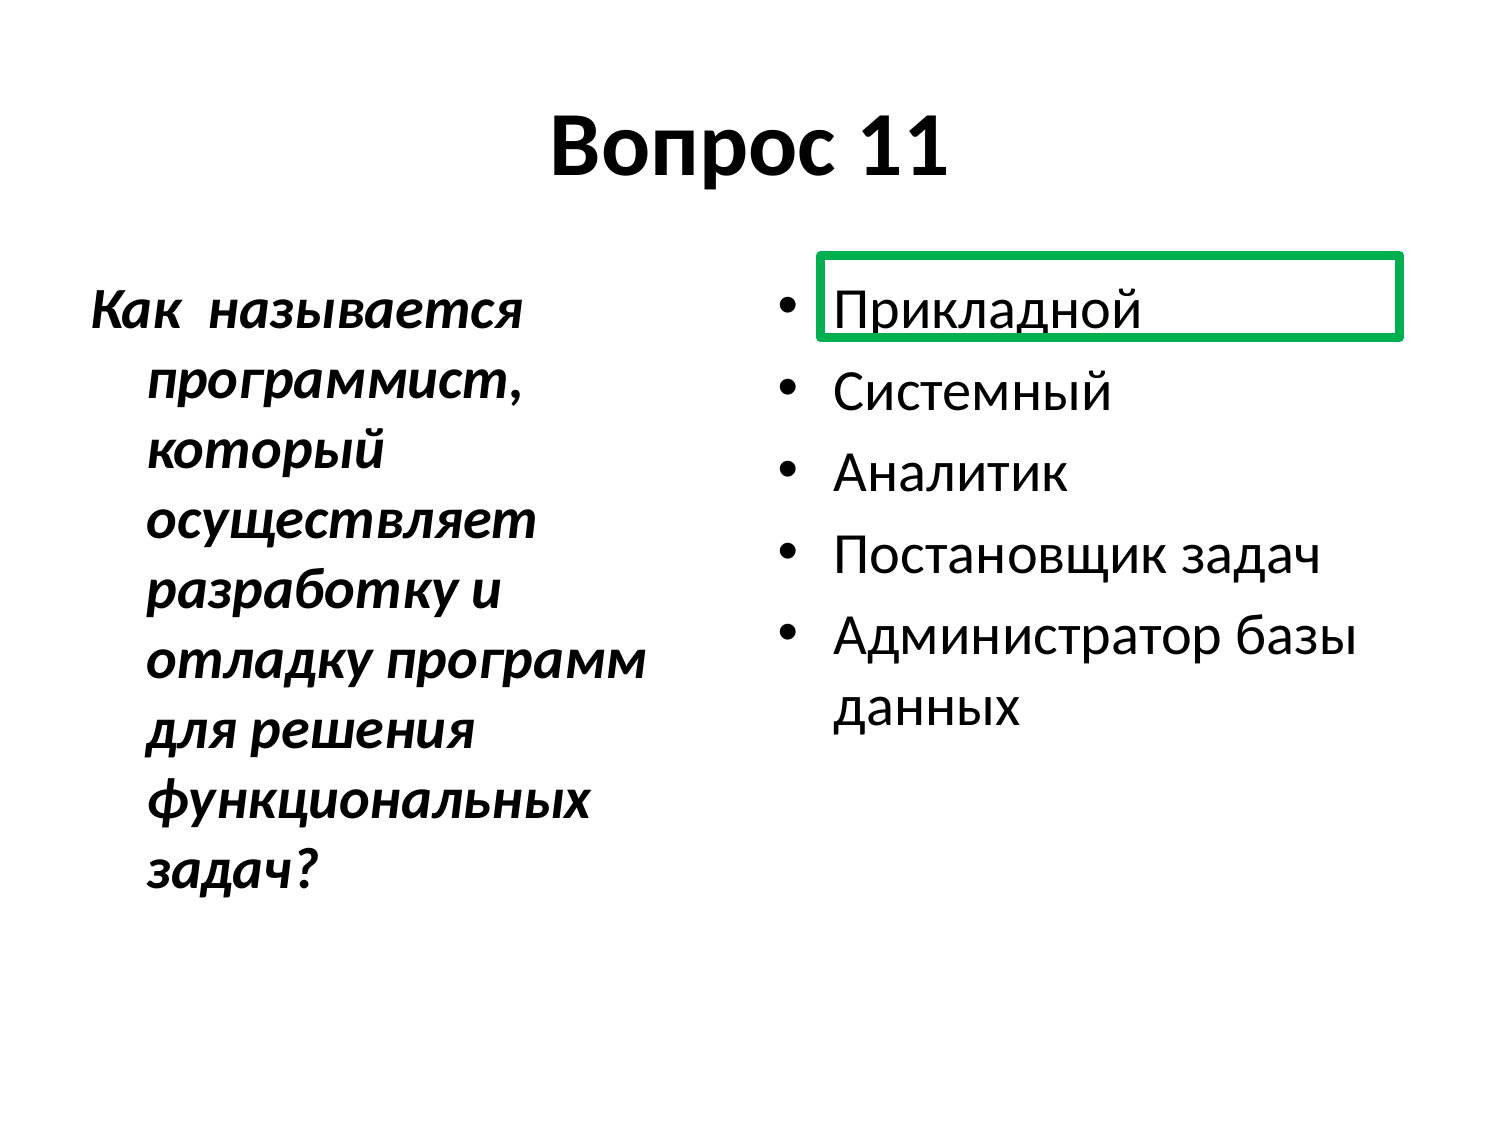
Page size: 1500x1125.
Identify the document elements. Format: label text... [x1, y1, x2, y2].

list Как называется программист, который осуществляет разработку и отладку программ для решения функциональных задач? [75, 262, 738, 1005]
title Вопрос 11 [75, 45, 1425, 233]
text_box [819, 253, 1402, 340]
list Прикладной Системный Аналитик Постановщик задач Администратор базы данных [762, 262, 1425, 1005]
